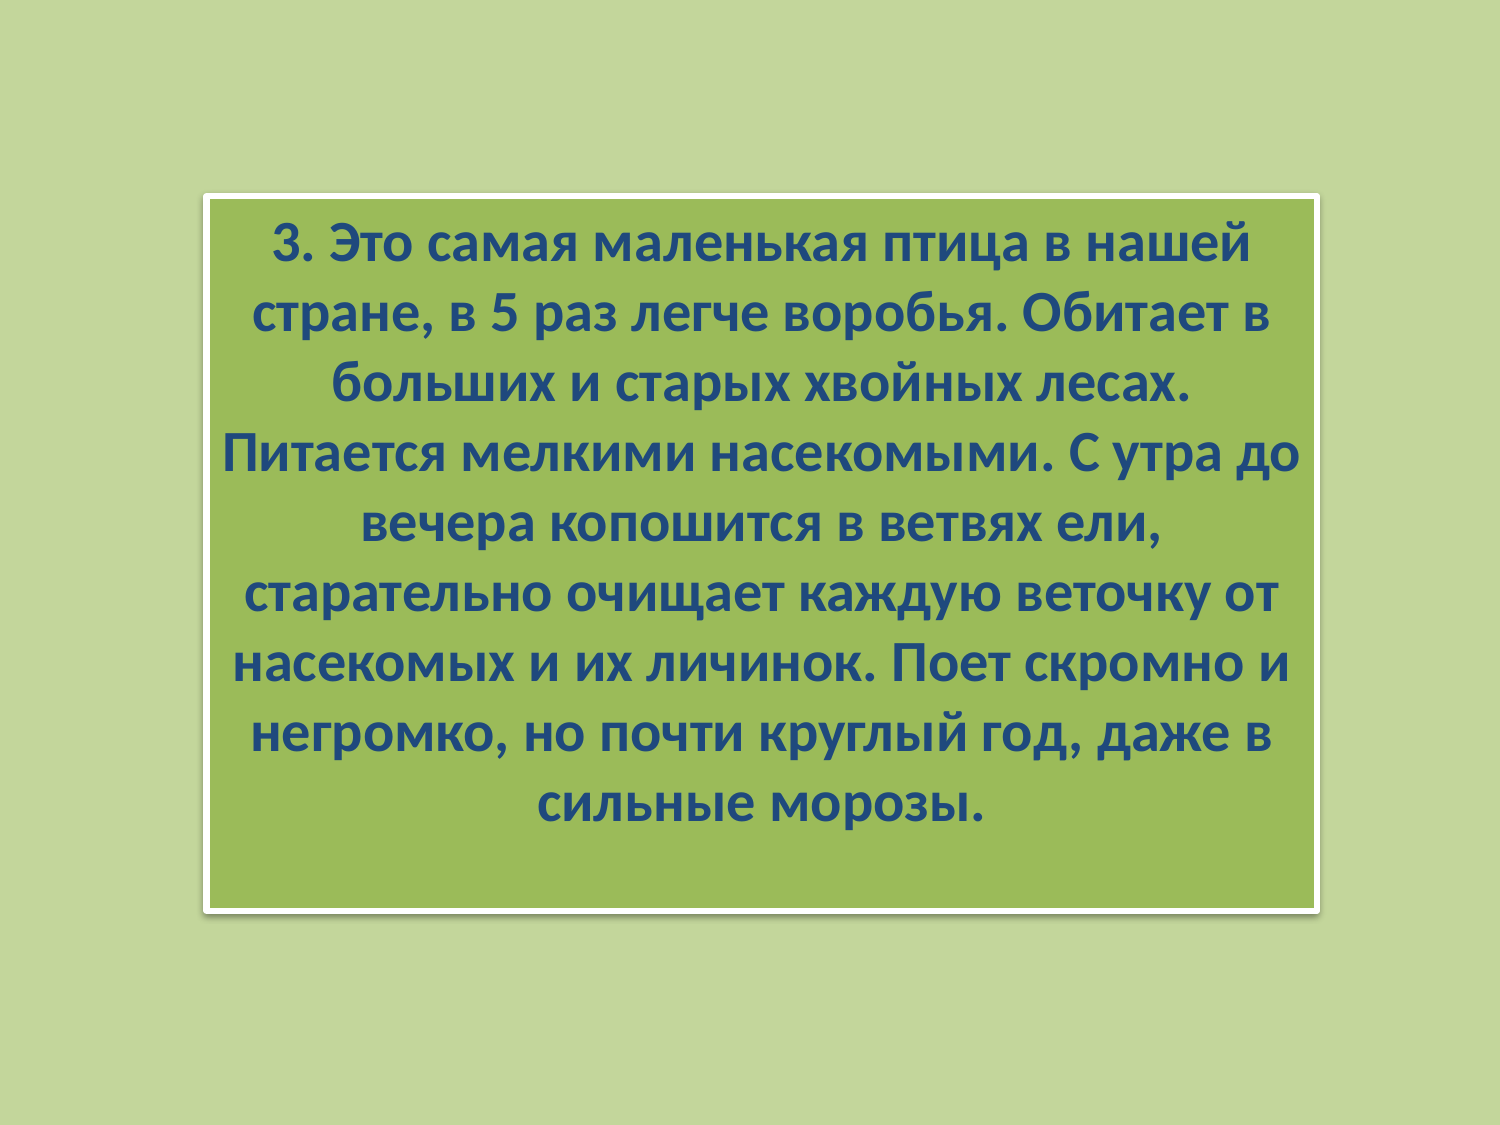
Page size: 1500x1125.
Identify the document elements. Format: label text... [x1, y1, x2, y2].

text_box 3. Это самая маленькая птица в нашей стране, в 5 раз легче воробья. Обитает в больших и старых хвойных лесах. Питается мелкими насекомыми. С утра до вечера копошится в ветвях ели, старательно очищает каждую веточку от насекомых и их личинок. Поет скромно и негромко, но почти круглый год, даже в сильные морозы. [203, 193, 1320, 914]
